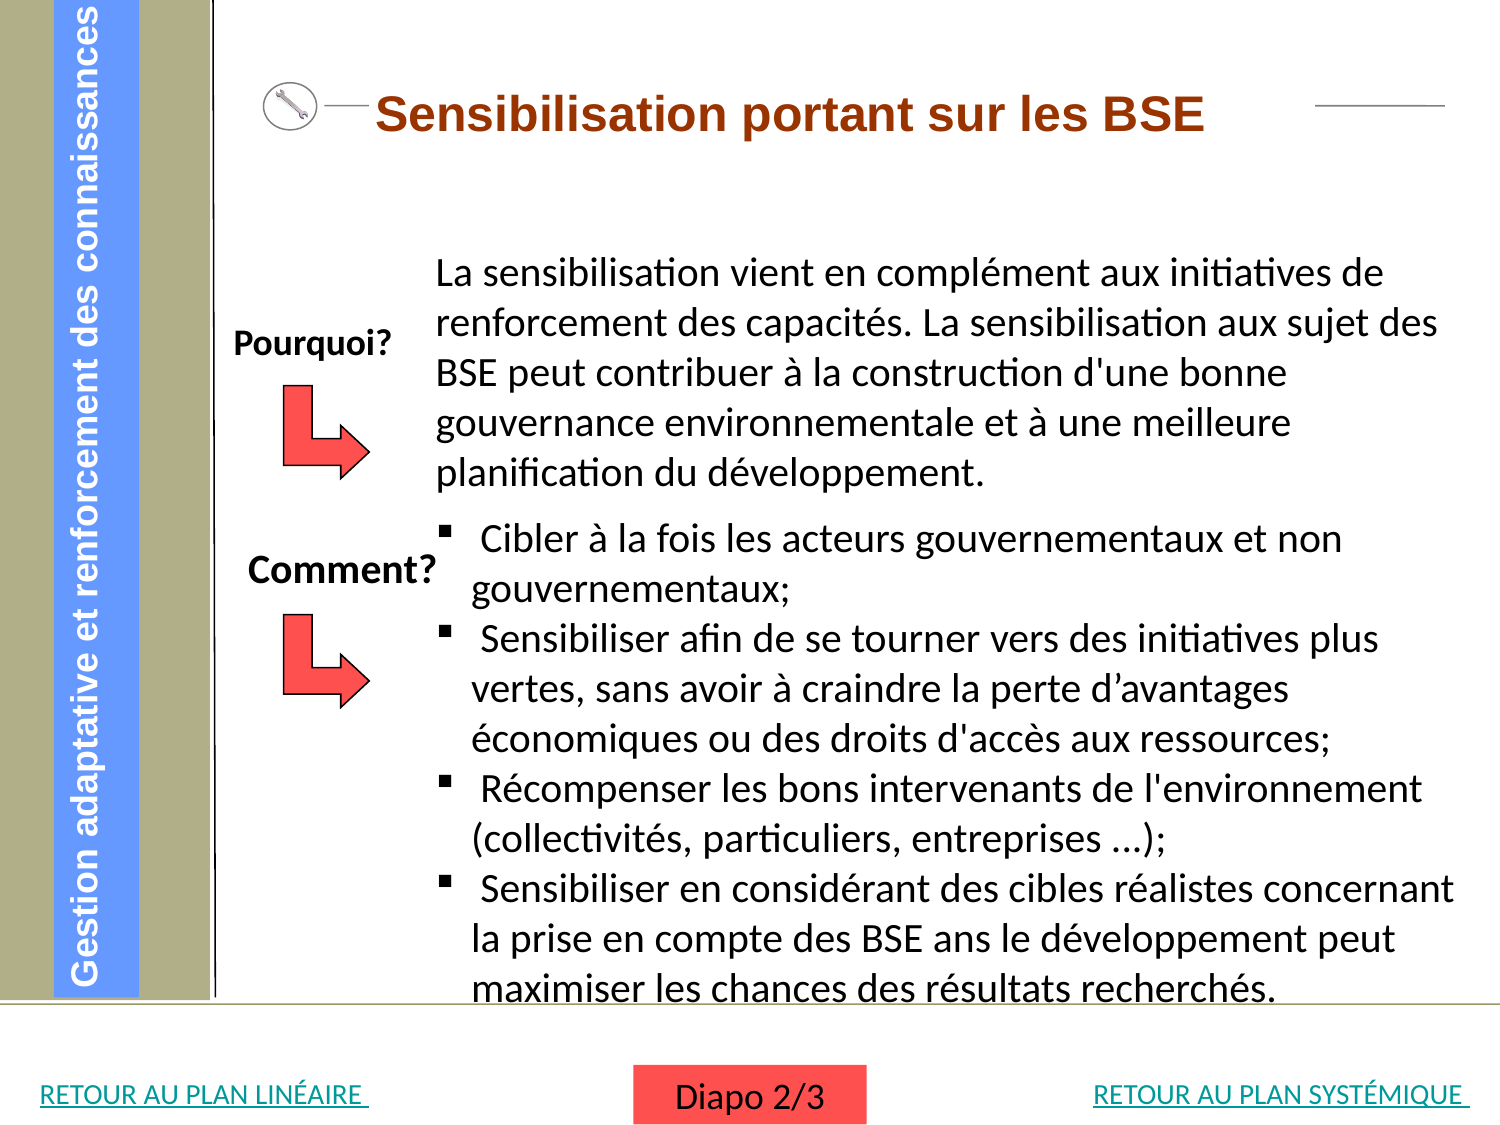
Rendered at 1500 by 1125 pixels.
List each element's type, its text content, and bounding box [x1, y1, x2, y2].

text_box Sensibilisation portant sur les BSE [369, 63, 1314, 157]
picture [274, 89, 309, 120]
text_box [263, 82, 317, 122]
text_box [233, 289, 420, 708]
text_box Gestion adaptative et renforcement des connaissances [53, 0, 139, 998]
text_box RETOUR AU PLAN SYSTÉMIQUE [819, 1063, 1482, 1122]
text_box Diapo 2/3 [633, 1064, 867, 1125]
text_box RETOUR AU PLAN LINÉAIRE [27, 1063, 623, 1122]
text_box [0, 0, 210, 1001]
text_box Cibler à la fois les acteurs gouvernementaux et non gouvernementaux; Sensibiliser afin de se tourner vers des initiatives plus vertes, sans avoir à craindre la perte d’avantages économiques ou des droits d'accès aux ressources; Récompenser les bons intervenants de l'environnement (collectivités, particuliers, entreprises ...); Sensibiliser en considérant des cibles réalistes concernant la prise en compte des BSE ans le développement peut maximiser les chances des résultats recherchés. [420, 503, 1471, 998]
text_box La sensibilisation vient en complément aux initiatives de renforcement des capacités. La sensibilisation aux sujet des BSE peut contribuer à la construction d'une bonne gouvernance environnementale et à une meilleure planification du développement. [420, 237, 1471, 444]
